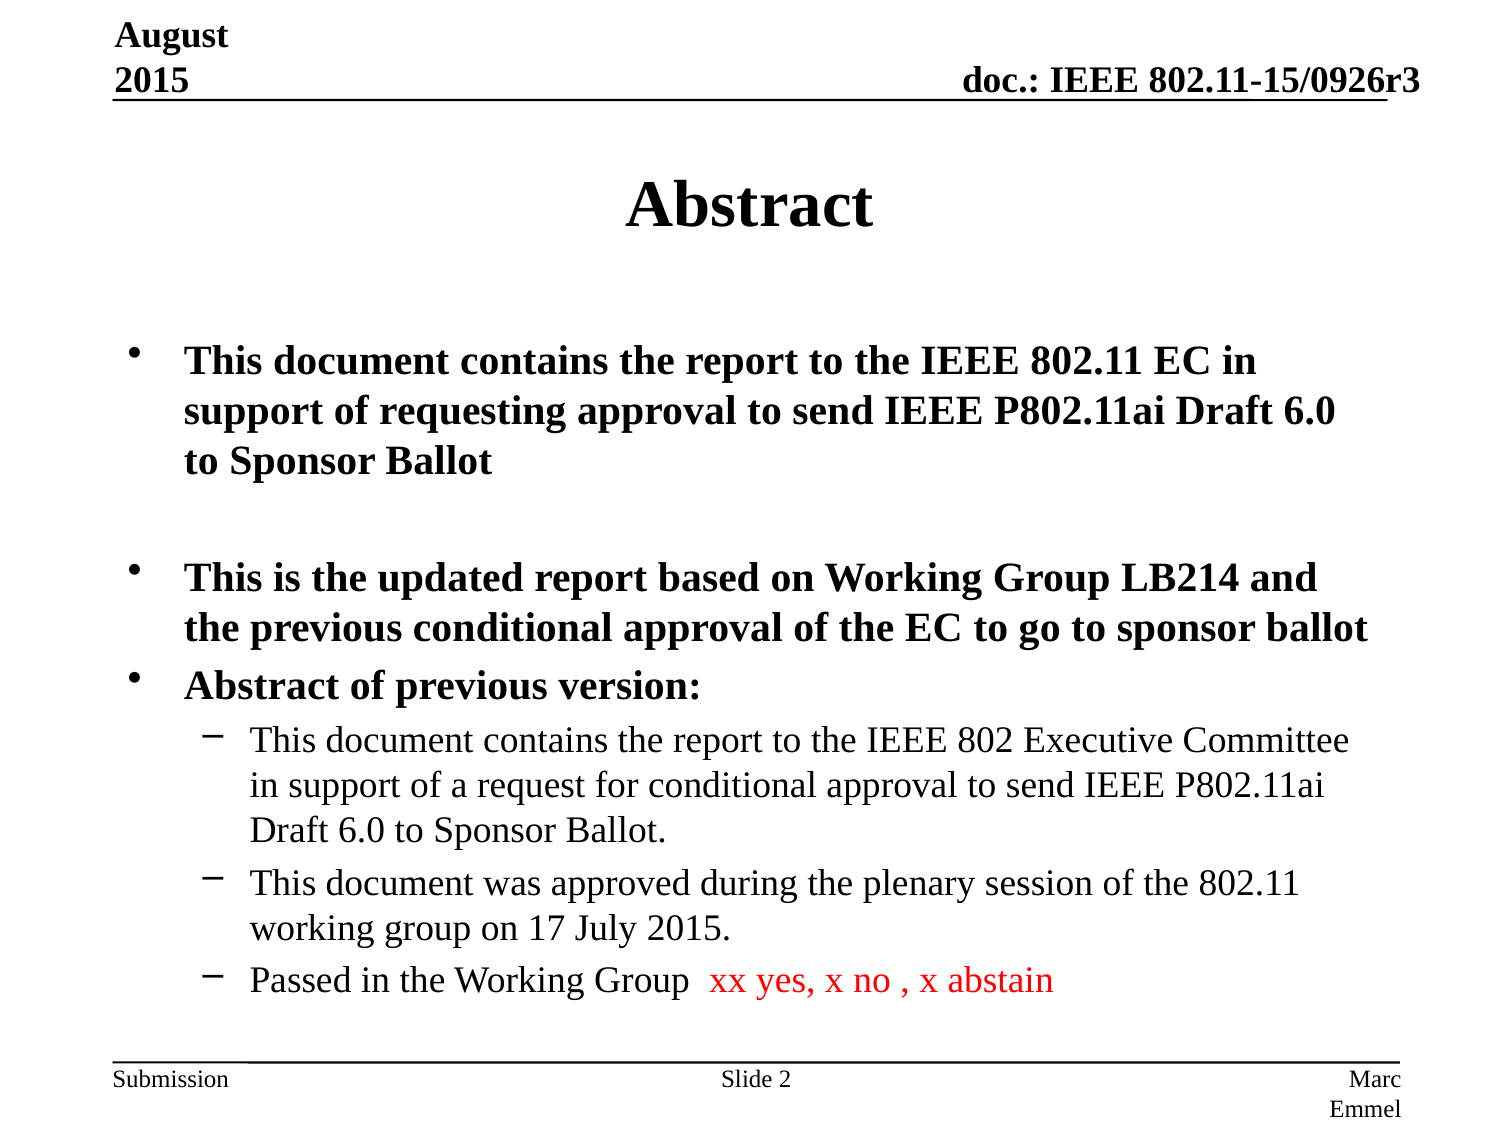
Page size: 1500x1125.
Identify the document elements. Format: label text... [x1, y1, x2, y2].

slide_number Slide 2 [712, 1061, 800, 1093]
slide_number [114, 54, 306, 101]
footer Marc Emmelmann, SELF [1324, 1061, 1402, 1093]
list This document contains the report to the IEEE 802.11 EC in support of requesting approval to send IEEE P802.11ai Draft 6.0 to Sponsor Ballot This is the updated report based on Working Group LB214 and the previous conditional approval of the EC to go to sponsor ballot Abstract of previous version: This document contains the report to the IEEE 802 Executive Committee in support of a request for conditional approval to send IEEE P802.11ai Draft 6.0 to Sponsor Ballot. This document was approved during the plenary session of the 802.11 working group on 17 July 2015. Passed in the Working Group xx yes, x no , x abstain [112, 324, 1388, 1001]
title Abstract [112, 112, 1388, 288]
